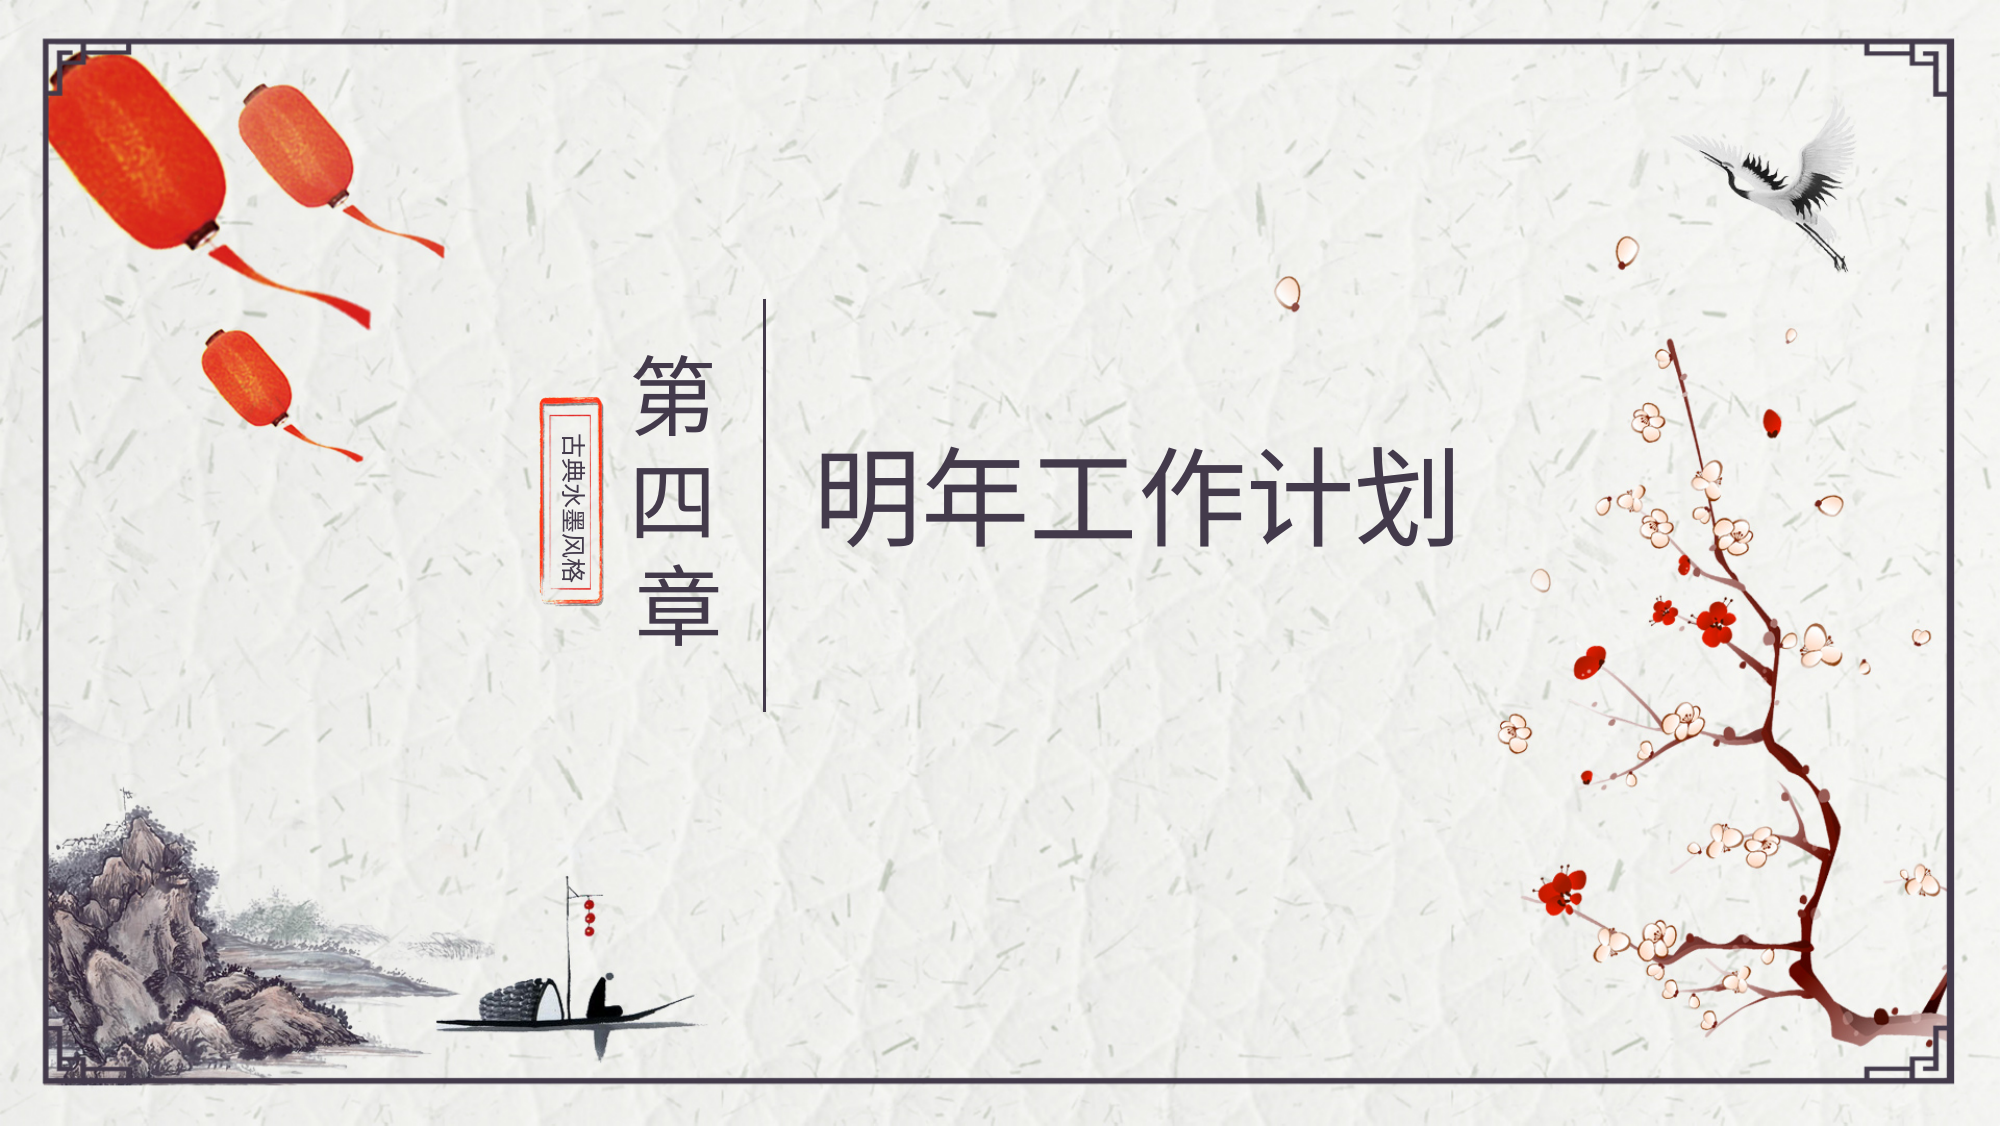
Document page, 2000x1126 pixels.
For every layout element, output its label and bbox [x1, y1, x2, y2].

text_box [536, 396, 604, 607]
picture [0, 0, 2000, 1126]
